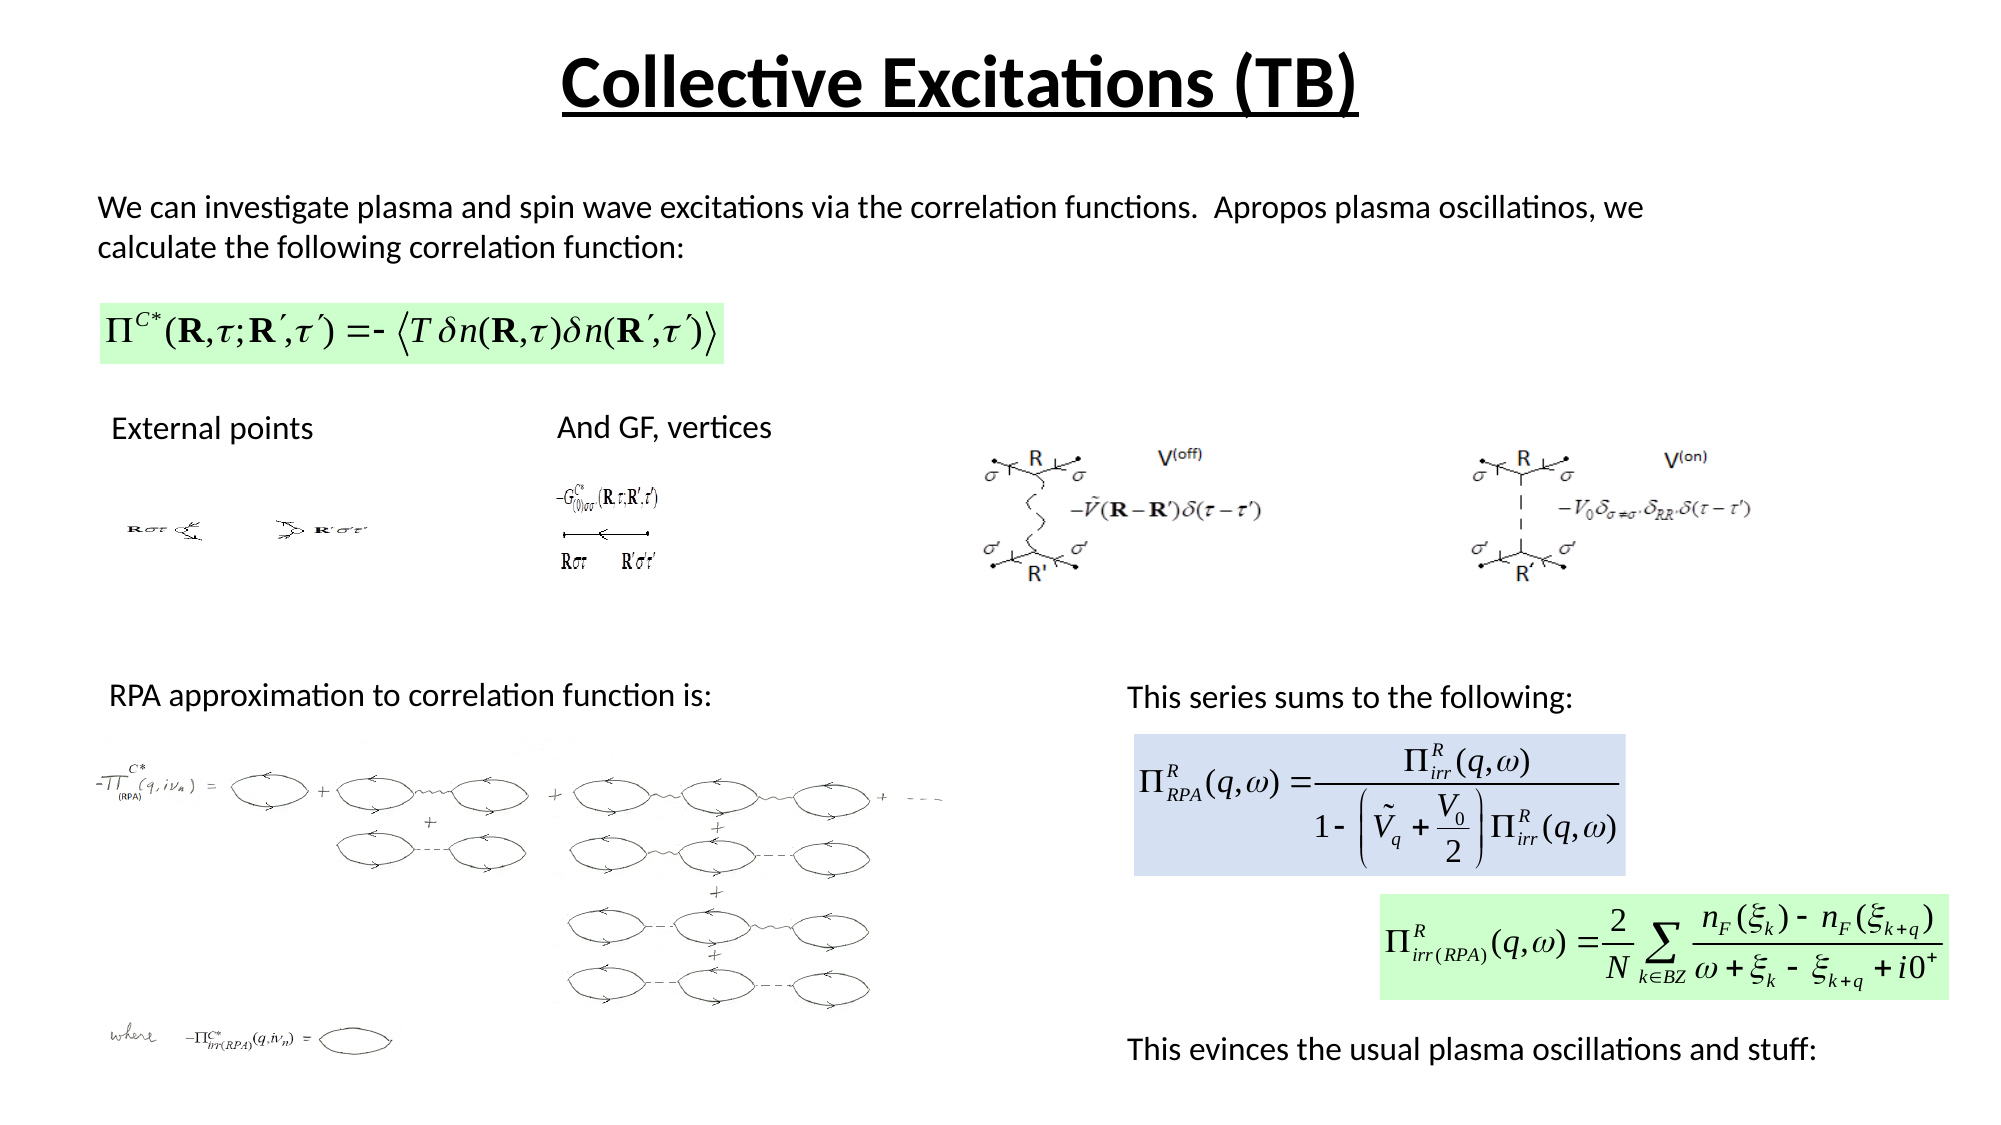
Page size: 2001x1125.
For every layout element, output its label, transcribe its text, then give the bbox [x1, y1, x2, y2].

text_box This series sums to the following: [1112, 664, 1728, 724]
text_box We can investigate plasma and spin wave excitations via the correlation functions. Apropos plasma oscillatinos, we calculate the following correlation function: [83, 178, 1729, 273]
text_box This evinces the usual plasma oscillations and stuff: [1112, 1015, 1877, 1076]
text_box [95, 490, 482, 602]
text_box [1133, 734, 1626, 876]
text_box External points [96, 399, 329, 454]
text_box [548, 466, 779, 609]
text_box RPA approximation to correlation function is: [94, 666, 729, 721]
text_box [99, 303, 725, 365]
text_box And GF, vertices [542, 397, 788, 453]
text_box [920, 434, 1289, 639]
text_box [1407, 434, 1777, 639]
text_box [1379, 894, 1949, 1001]
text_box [95, 740, 975, 1083]
title Collective Excitations (TB) [509, 30, 1412, 132]
